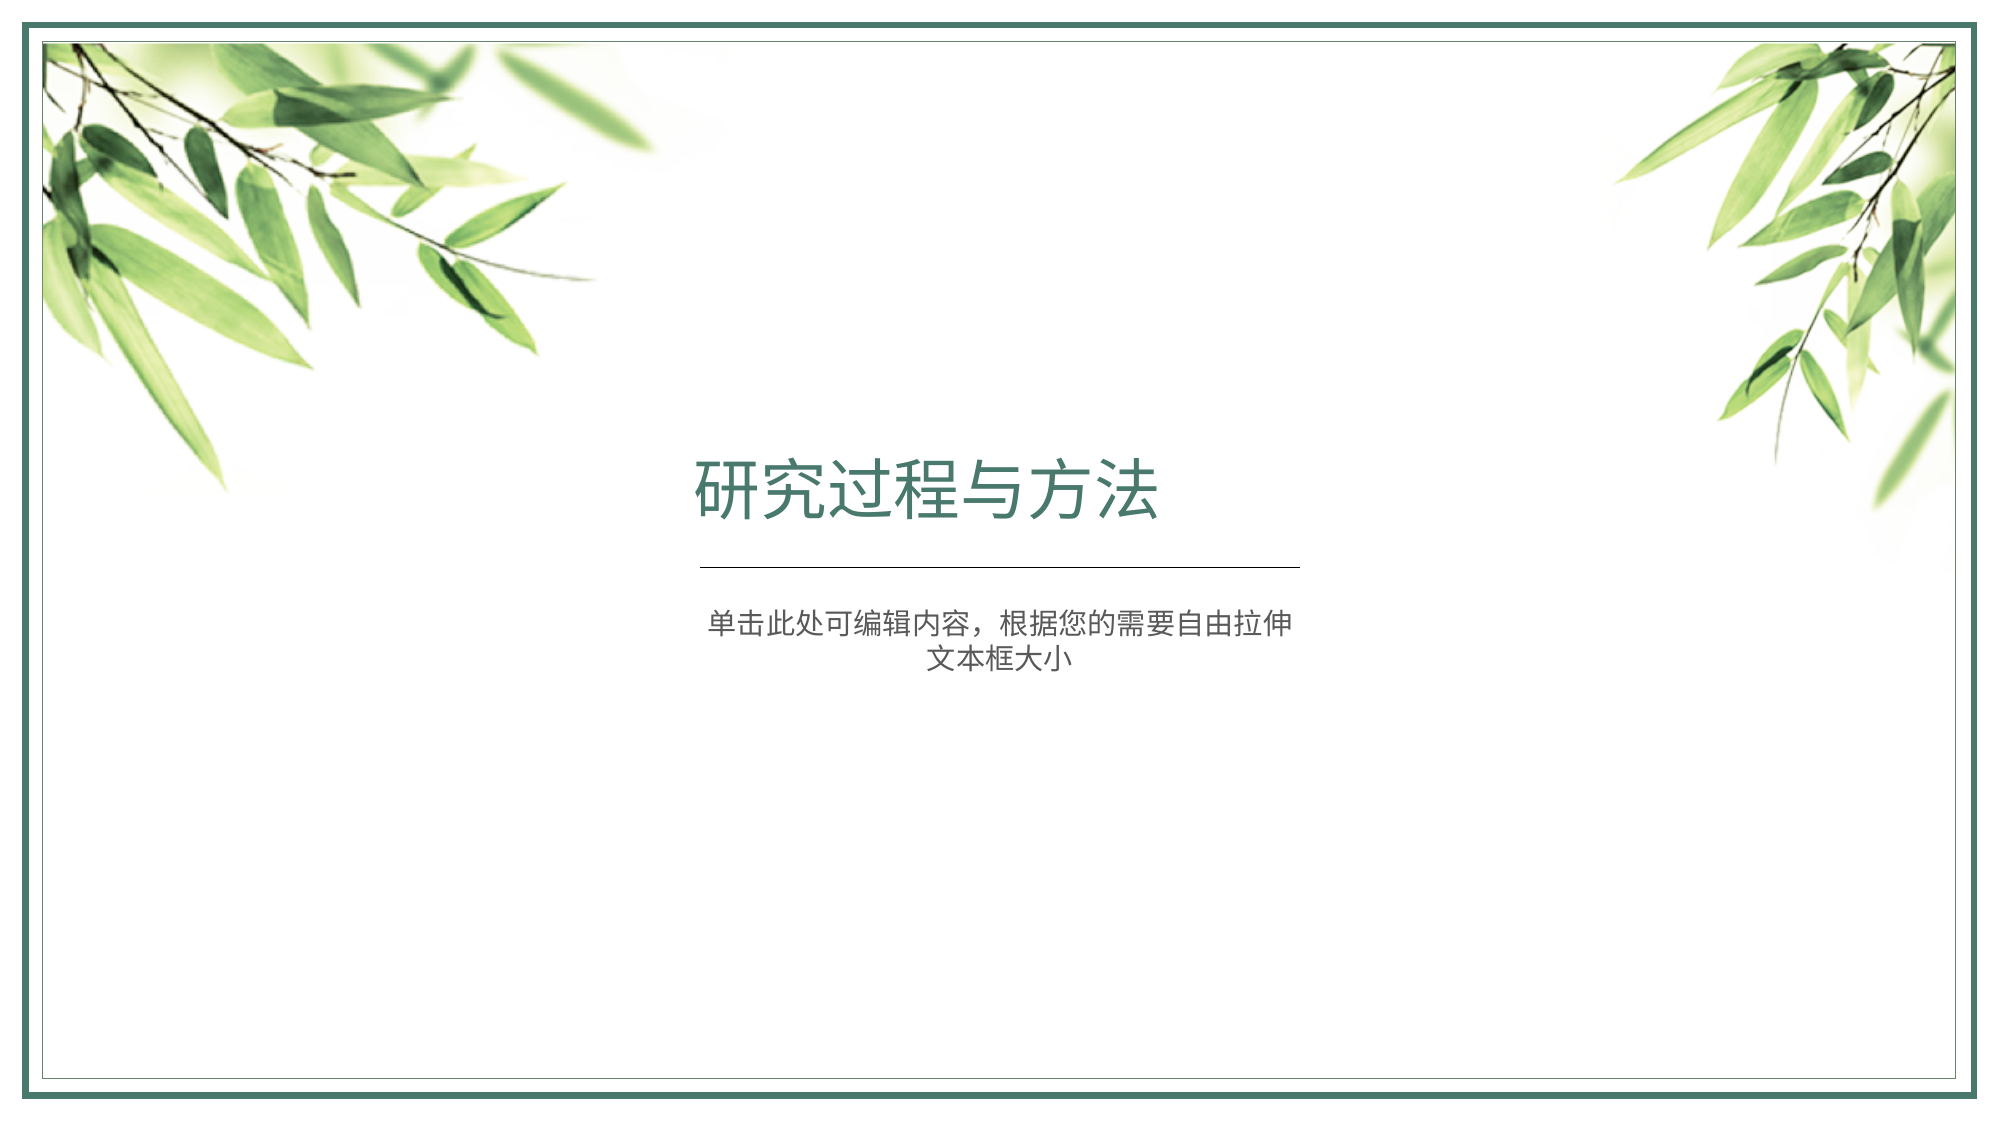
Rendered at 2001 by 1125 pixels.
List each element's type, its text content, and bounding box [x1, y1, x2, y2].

picture [1516, 41, 1956, 573]
text_box 研究过程与方法 [678, 440, 1322, 536]
text_box [42, 41, 1956, 1080]
picture [42, 0, 728, 674]
text_box 单击此处可编辑内容，根据您的需要自由拉伸文本框大小 [686, 597, 1314, 683]
text_box [25, 24, 1975, 1097]
